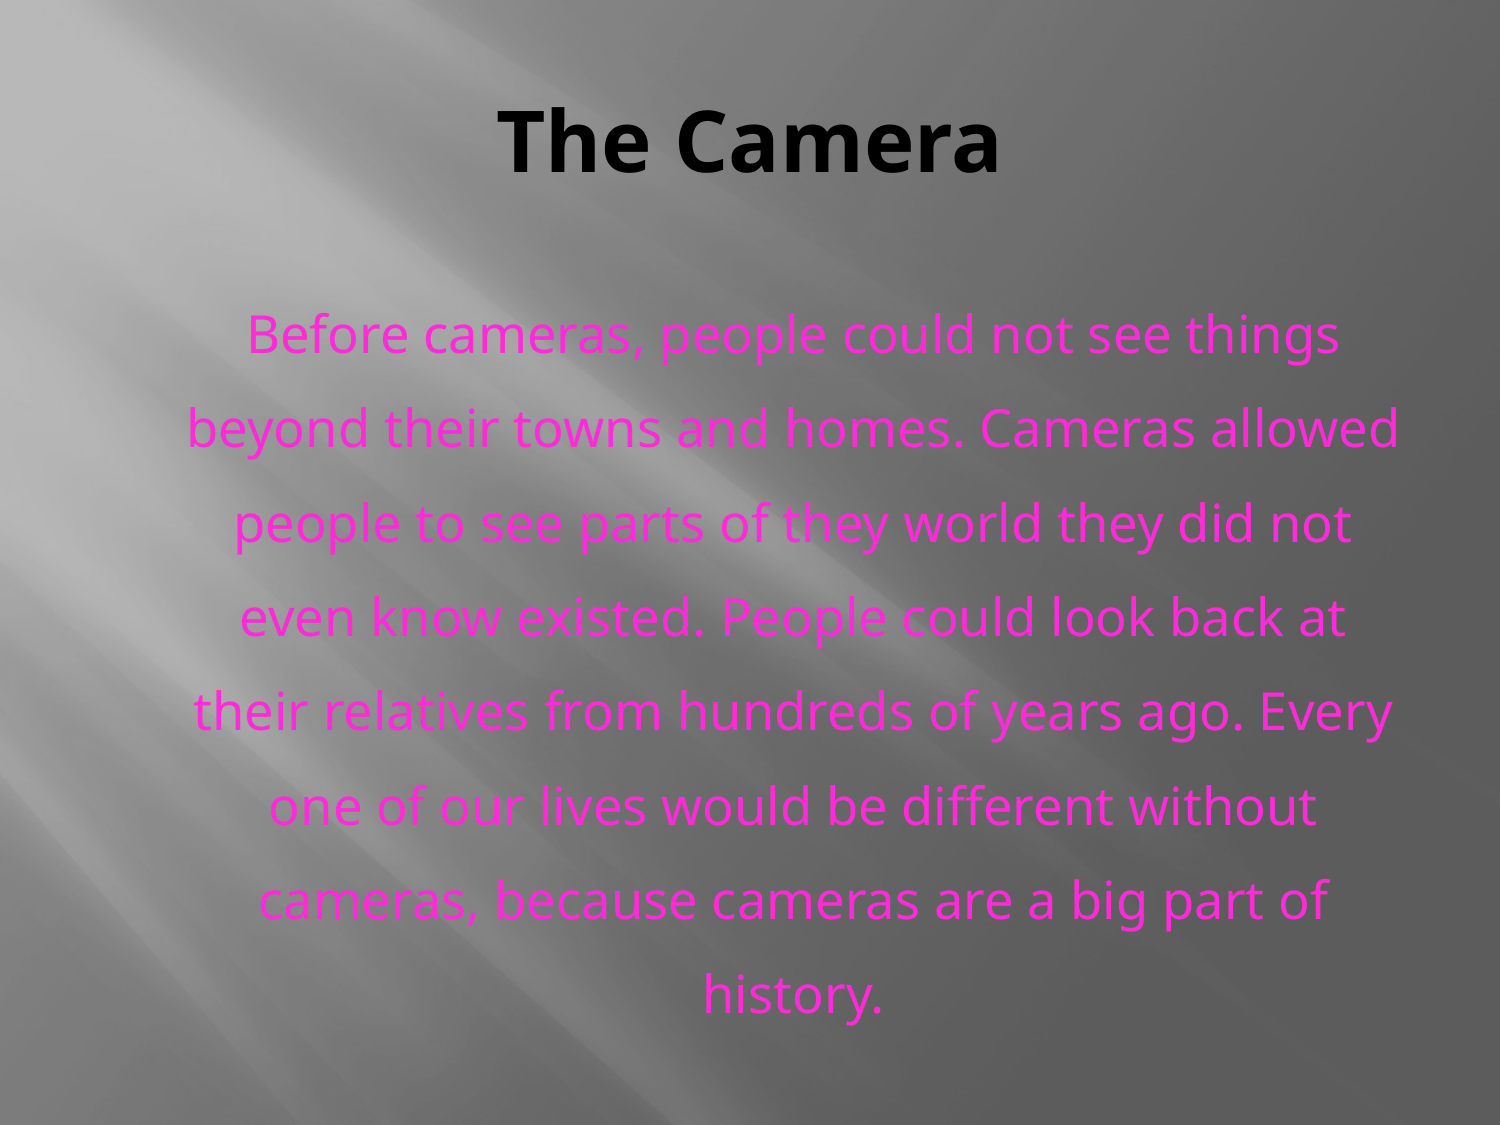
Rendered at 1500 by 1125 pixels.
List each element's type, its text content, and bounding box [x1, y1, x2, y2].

title The Camera [75, 45, 1425, 233]
list Before cameras, people could not see things beyond their towns and homes. Cameras allowed people to see parts of they world they did not even know existed. People could look back at their relatives from hundreds of years ago. Every one of our lives would be different without cameras, because cameras are a big part of history. [75, 262, 1425, 1035]
